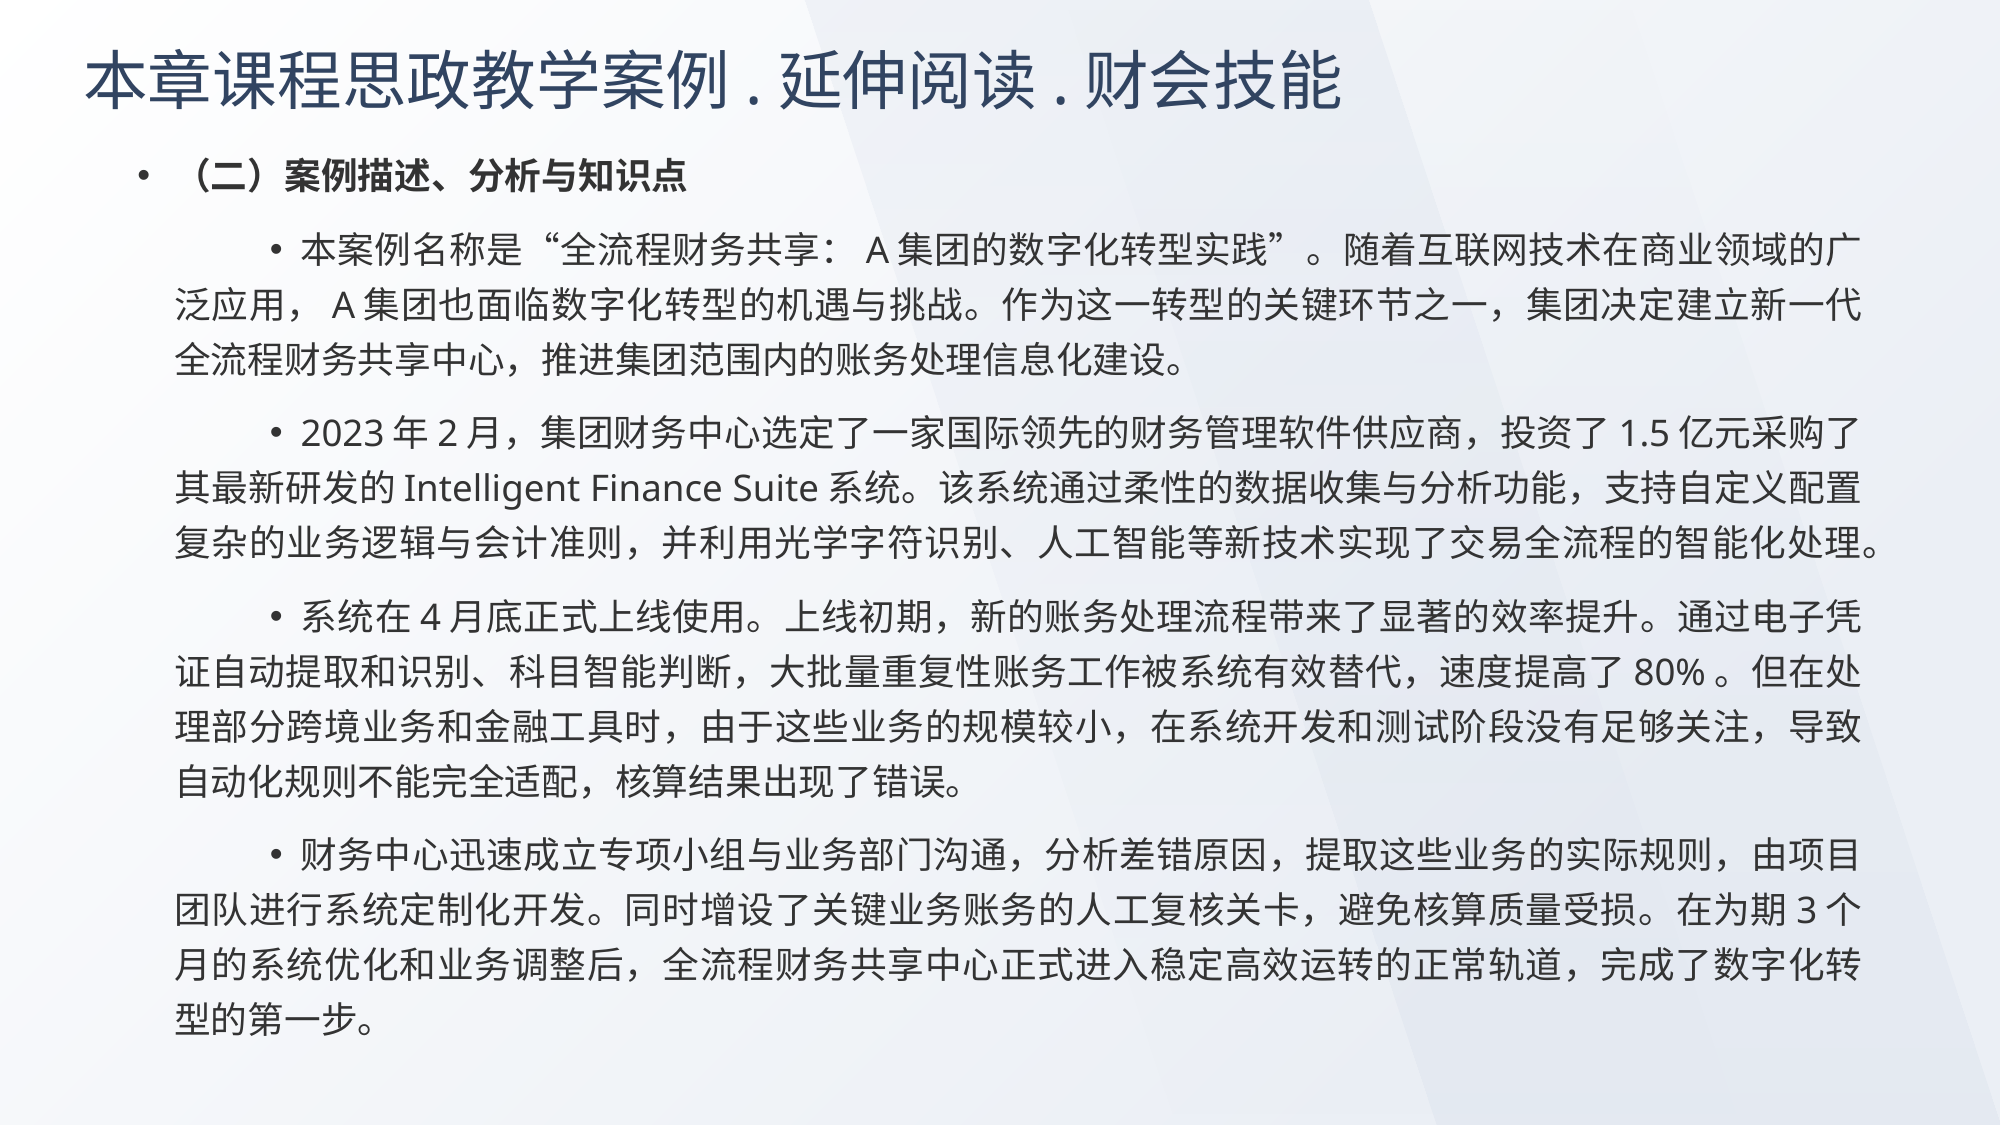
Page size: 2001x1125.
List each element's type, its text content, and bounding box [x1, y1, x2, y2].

title 本章课程思政教学案例.延伸阅读.财会技能 [83, 34, 1361, 118]
list （二）案例描述、分析与知识点 本案例名称是“全流程财务共享：A集团的数字化转型实践”。随着互联网技术在商业领域的广泛应用，A集团也面临数字化转型的机遇与挑战。作为这一转型的关键环节之一，集团决定建立新一代全流程财务共享中心，推进集团范围内的账务处理信息化建设。 2023年2月，集团财务中心选定了一家国际领先的财务管理软件供应商，投资了1.5亿元采购了其最新研发的Intelligent Finance Suite系统。该系统通过柔性的数据收集与分析功能，支持自定义配置复杂的业务逻辑与会计准则，并利用光学字符识别、人工智能等新技术实现了交易全流程的智能化处理。 系统在4月底正式上线使用。上线初期，新的账务处理流程带来了显著的效率提升。通过电子凭证自动提取和识别、科目智能判断，大批量重复性账务工作被系统有效替代，速度提高了80%。但在处理部分跨境业务和金融工具时，由于这些业务的规模较小，在系统开发和测试阶段没有足够关注，导致自动化规则不能完全适配，核算结果出现了错误。 财务中心迅速成立专项小组与业务部门沟通，分析差错原因，提取这些业务的实际规则，由项目团队进行系统定制化开发。同时增设了关键业务账务的人工复核关卡，避免核算质量受损。在为期3个月的系统优化和业务调整后，全流程财务共享中心正式进入稳定高效运转的正常轨道，完成了数字化转型的第一步。 [137, 140, 1863, 1069]
